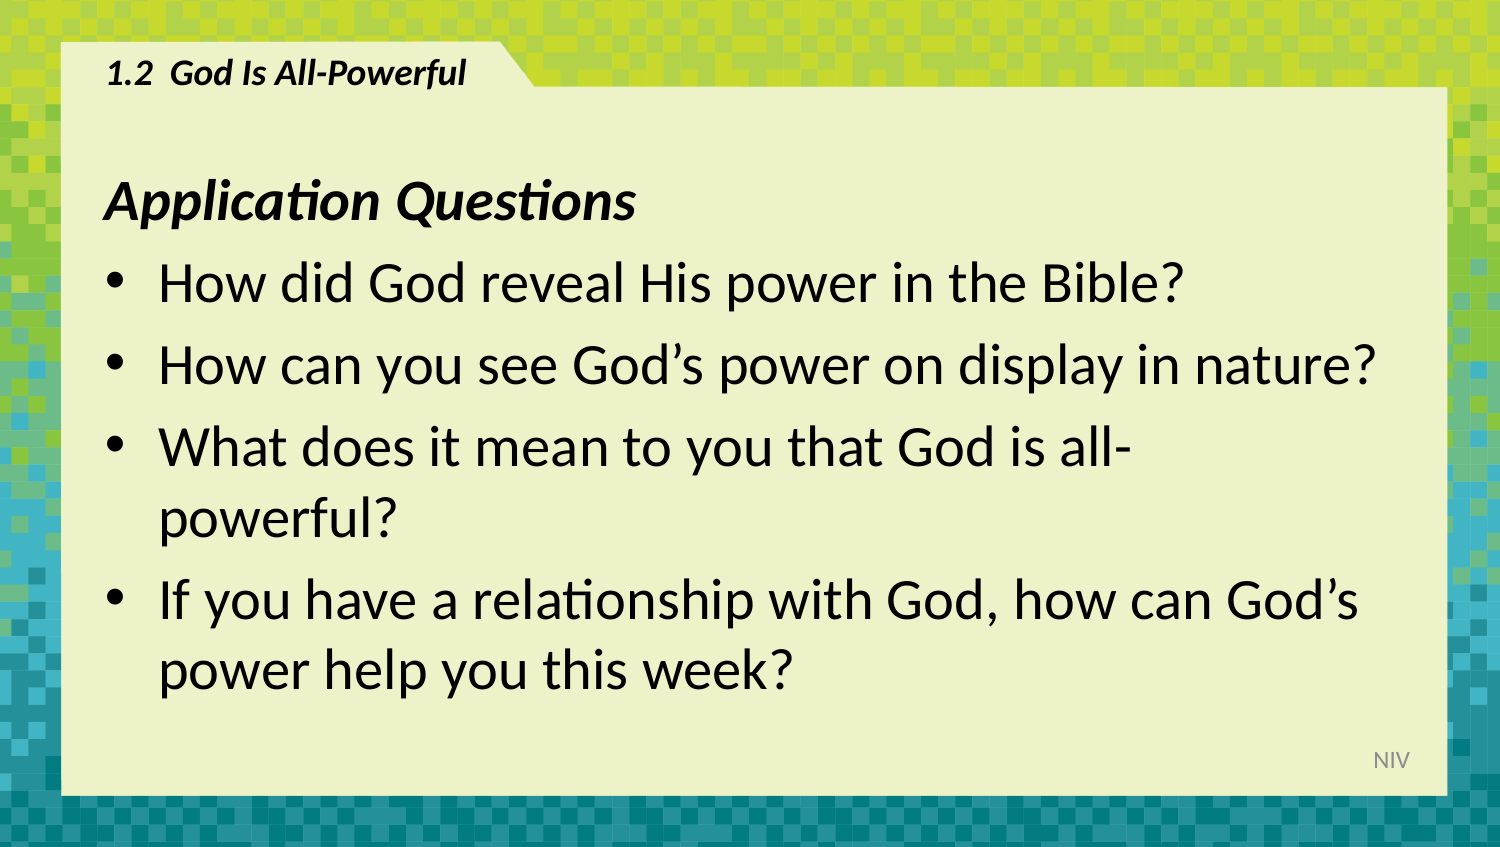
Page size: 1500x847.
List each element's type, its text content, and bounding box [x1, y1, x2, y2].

title 1.2 God Is All-Powerful [89, 33, 1420, 108]
list Application Questions How did God reveal His power in the Bible? How can you see God’s power on display in nature? What does it mean to you that God is all- powerful? If you have a relationship with God, how can God’s power help you this week? [89, 141, 1403, 722]
picture [0, 0, 1500, 847]
footer NIV [950, 736, 1425, 782]
